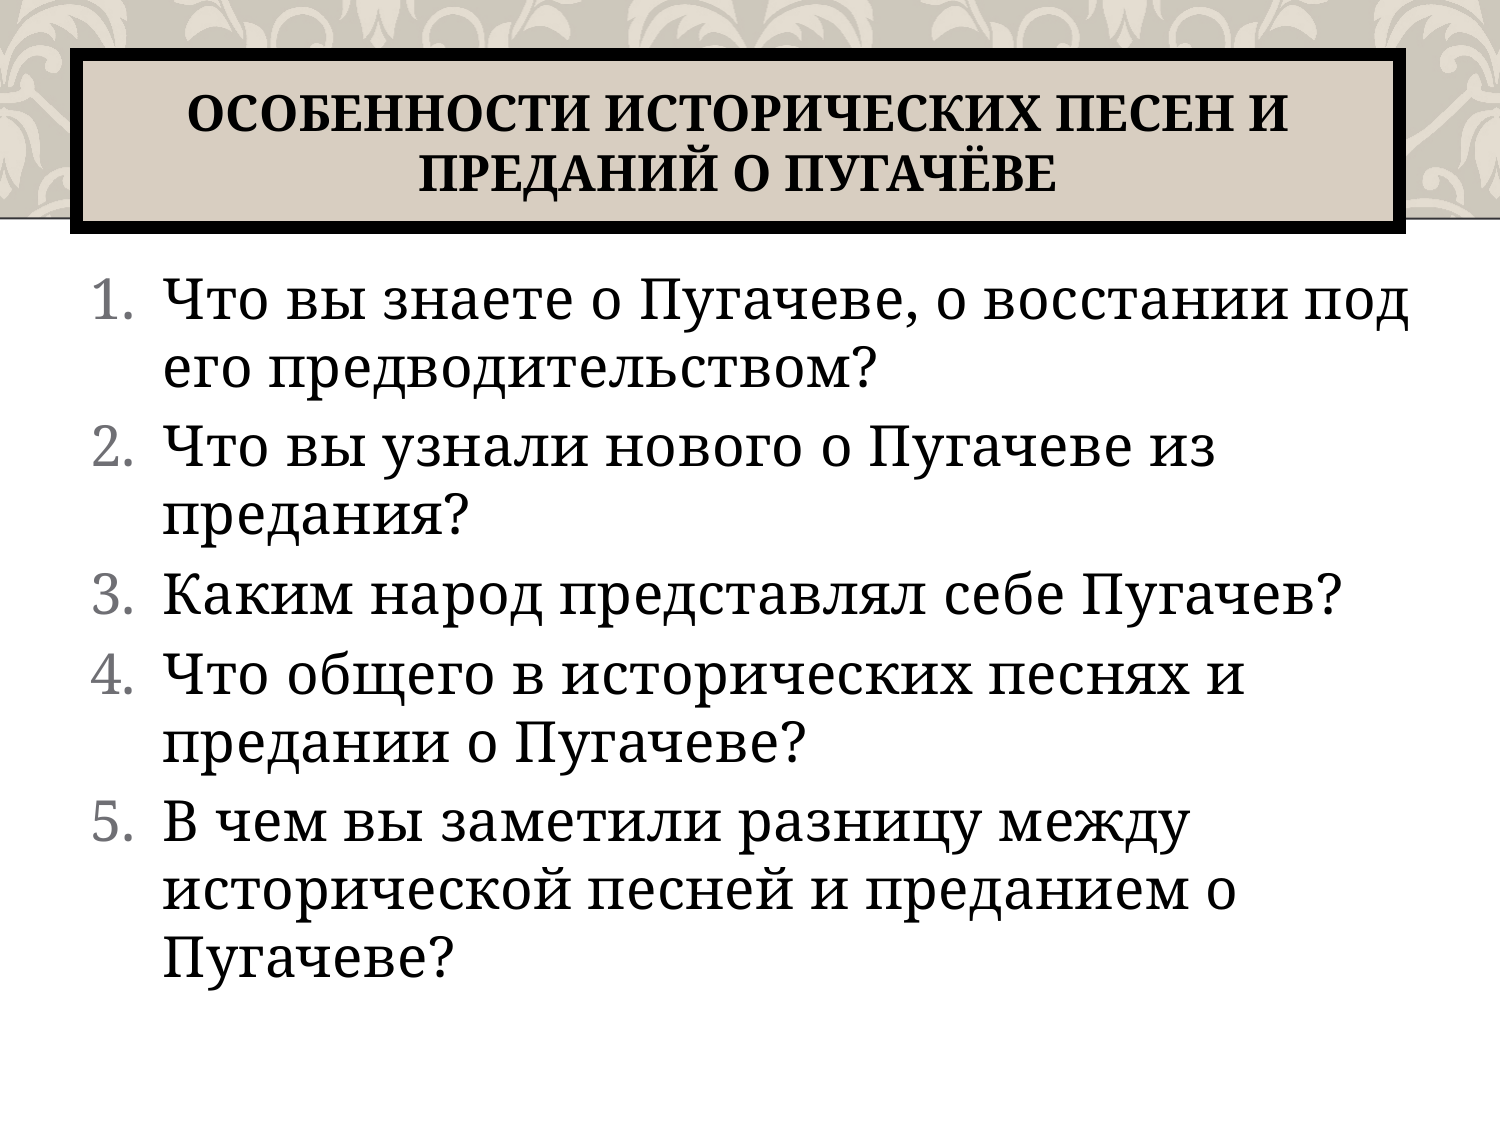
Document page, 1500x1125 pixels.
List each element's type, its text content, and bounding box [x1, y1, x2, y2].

list Что вы знаете о Пугачеве, о восстании под его предводительством? Что вы узнали нового о Пугачеве из предания? Каким народ представлял себе Пугачев? Что общего в исторических песнях и предании о Пугачеве? В чем вы заметили разницу между исторической песней и преданием о Пугачеве? [75, 255, 1471, 1000]
title Особенности исторических песен и преданий о Пугачёве [70, 48, 1406, 234]
